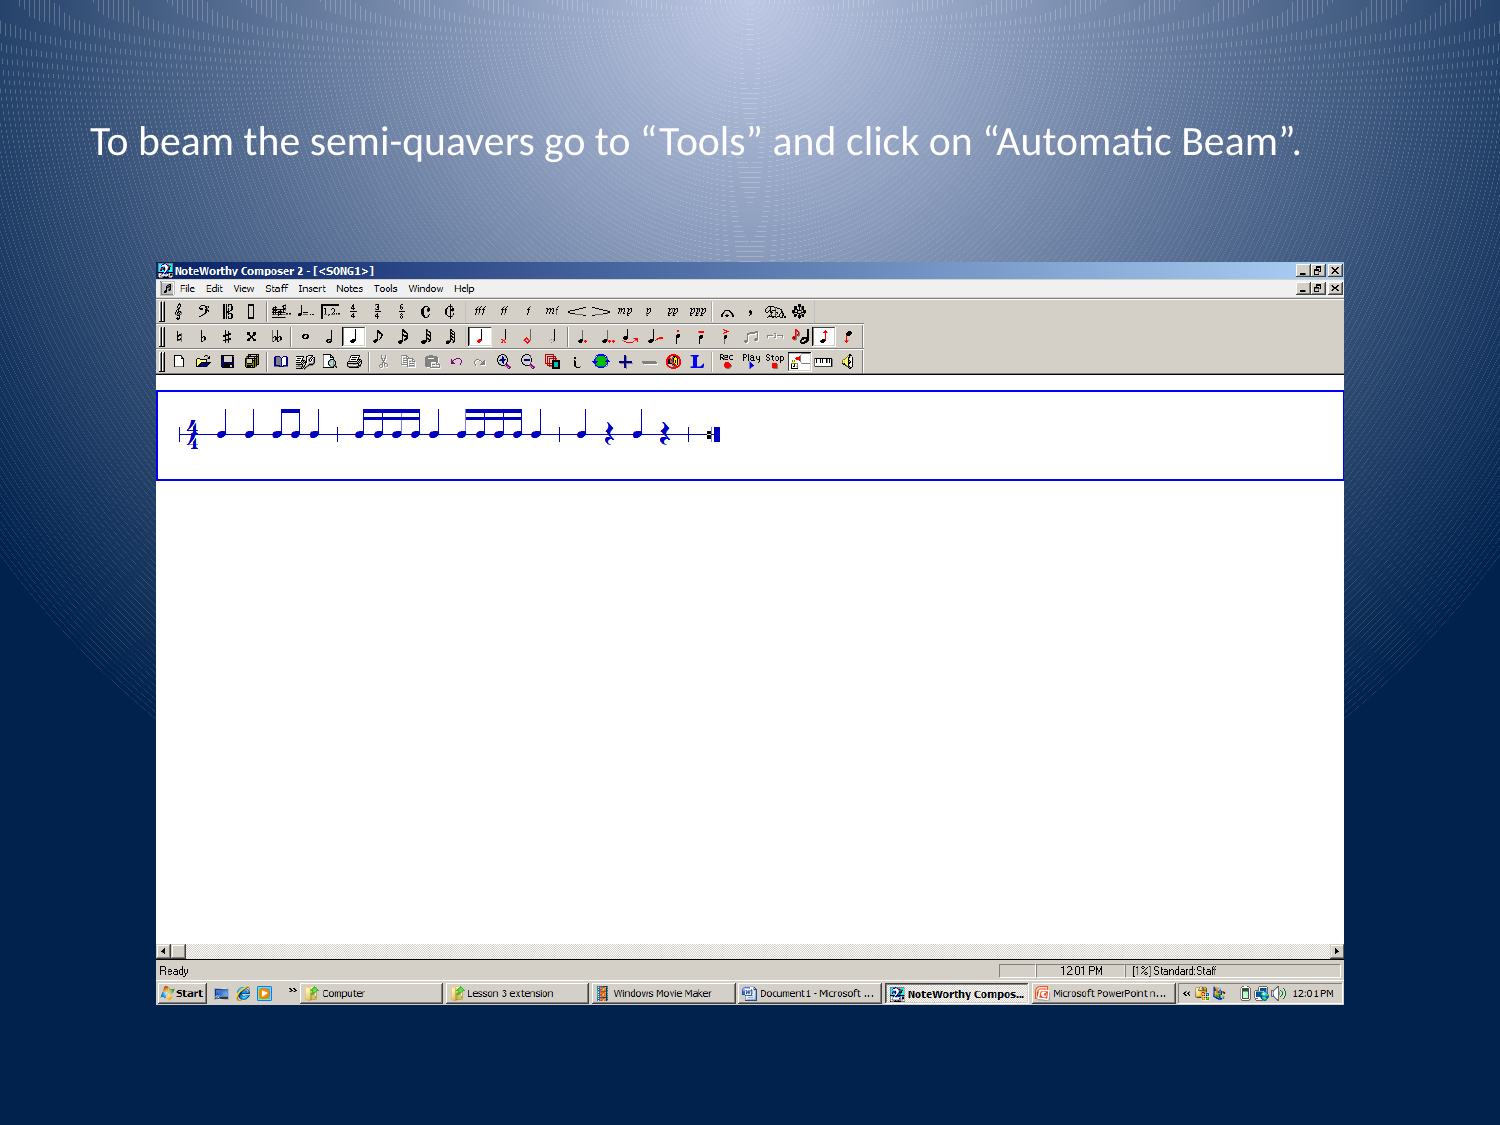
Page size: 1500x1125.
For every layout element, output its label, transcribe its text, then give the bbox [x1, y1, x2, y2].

title To beam the semi-quavers go to “Tools” and click on “Automatic Beam”. [75, 45, 1425, 233]
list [155, 262, 1345, 1006]
